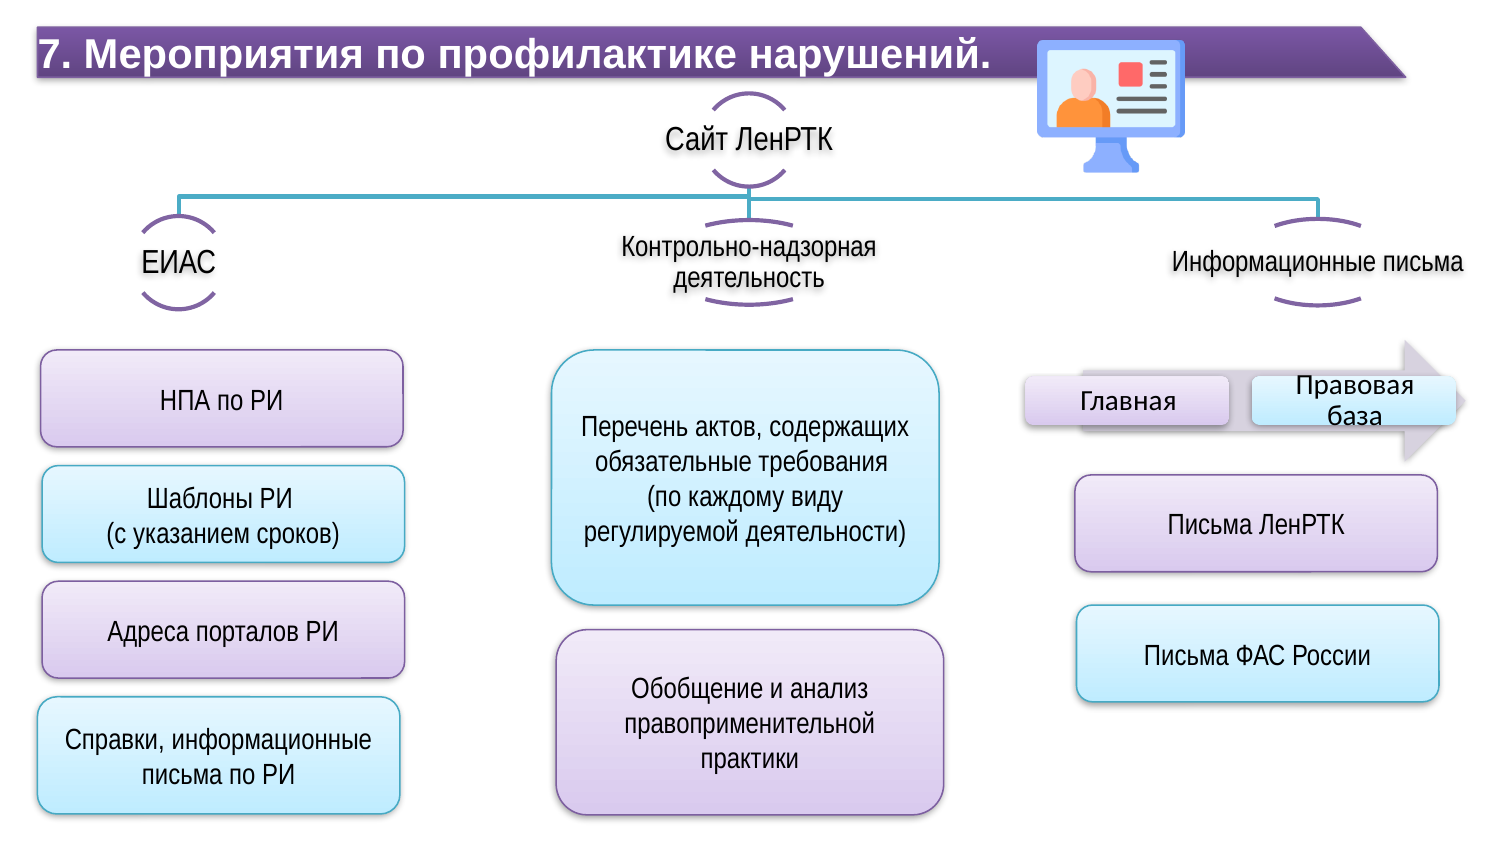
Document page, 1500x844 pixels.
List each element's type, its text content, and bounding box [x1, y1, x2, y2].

text_box Адреса порталов РИ [41, 580, 406, 679]
text_box Шаблоны РИ (с указанием сроков) [41, 464, 406, 564]
text_box Перечень актов, содержащих обязательные требования (по каждому виду регулируемой деятельности) [550, 349, 940, 606]
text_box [1015, 339, 1466, 462]
text_box 7. Мероприятия по профилактике нарушений. [36, 26, 1407, 79]
text_box Письма ЛенРТК [1074, 474, 1439, 573]
picture [1037, 32, 1185, 84]
text_box НПА по РИ [39, 349, 404, 448]
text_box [62, 84, 1476, 311]
text_box Справки, информационные письма по РИ [36, 695, 401, 815]
text_box Письма ФАС России [1075, 604, 1440, 703]
text_box Обобщение и анализ правоприменительной практики [555, 628, 945, 816]
